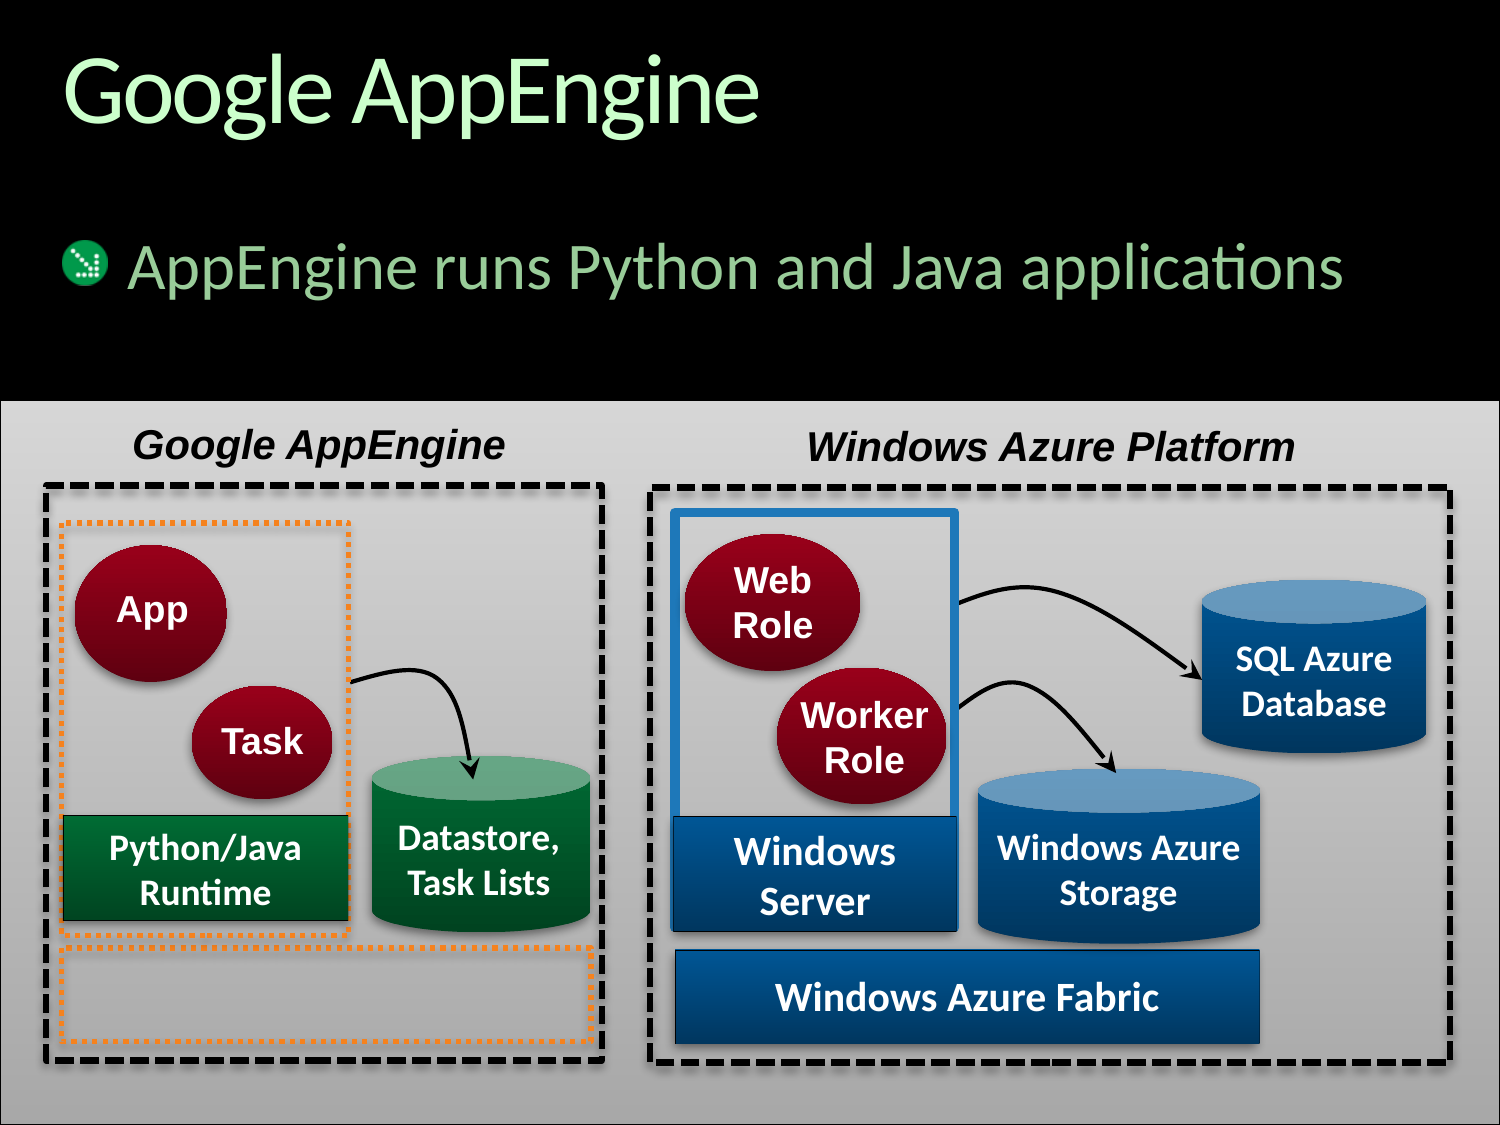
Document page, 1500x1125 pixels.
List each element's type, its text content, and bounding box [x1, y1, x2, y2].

list AppEngine runs Python and Java applications [62, 231, 1438, 593]
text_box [179, 685, 345, 800]
picture [62, 240, 108, 287]
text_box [74, 545, 228, 683]
text_box [0, 399, 1500, 1125]
title Google AppEngine [62, 37, 1438, 147]
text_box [649, 412, 1453, 1063]
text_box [35, 410, 603, 1061]
